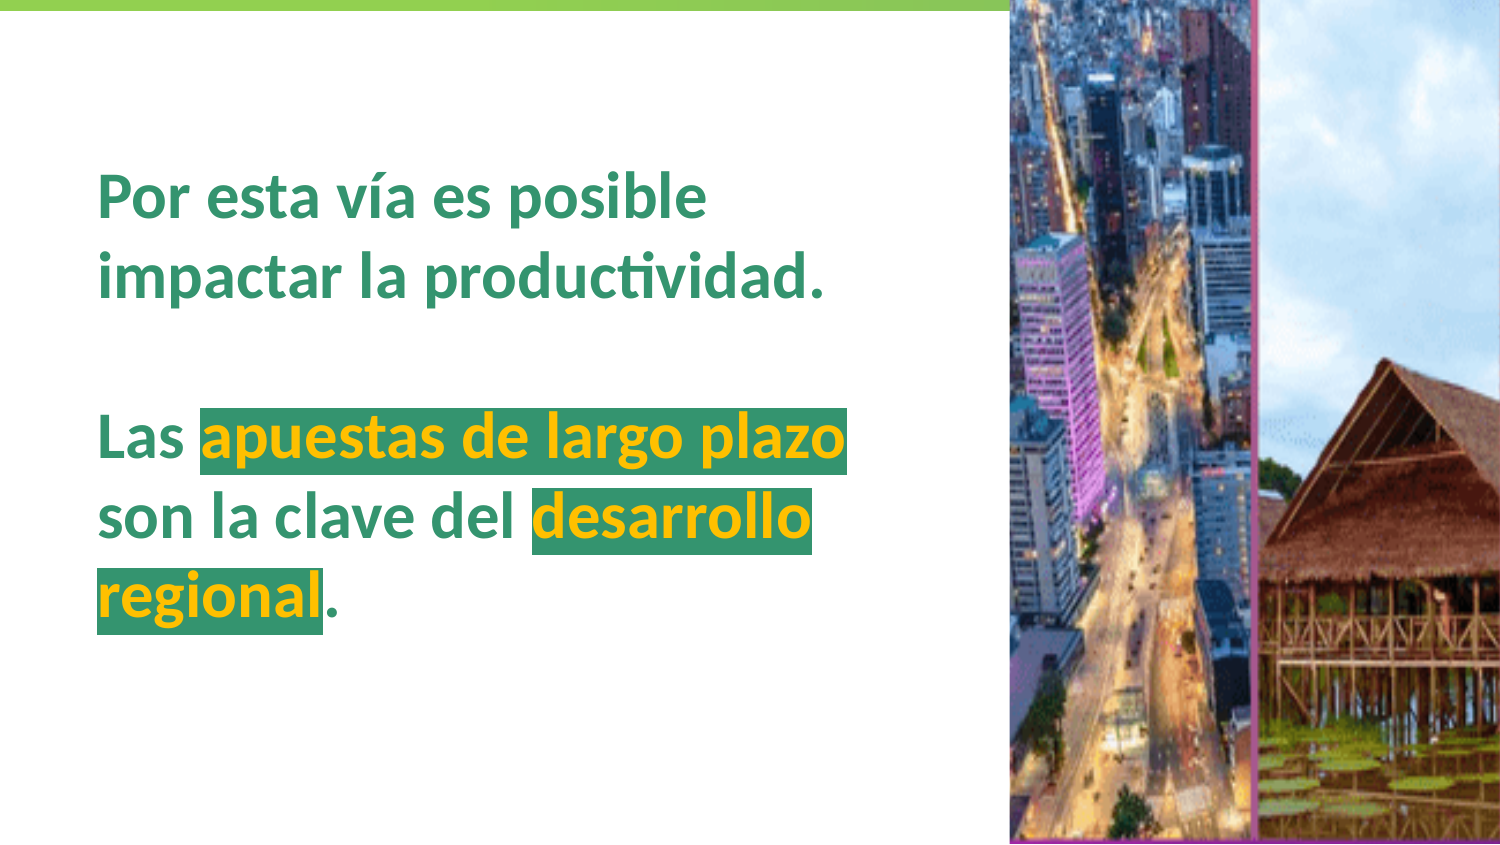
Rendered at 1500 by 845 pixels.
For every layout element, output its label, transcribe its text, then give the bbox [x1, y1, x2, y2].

picture [1009, 0, 1500, 844]
text_box Por esta vía es posible impactar la productividad. Las apuestas de largo plazo son la clave del desarrollo regional. [82, 144, 868, 700]
